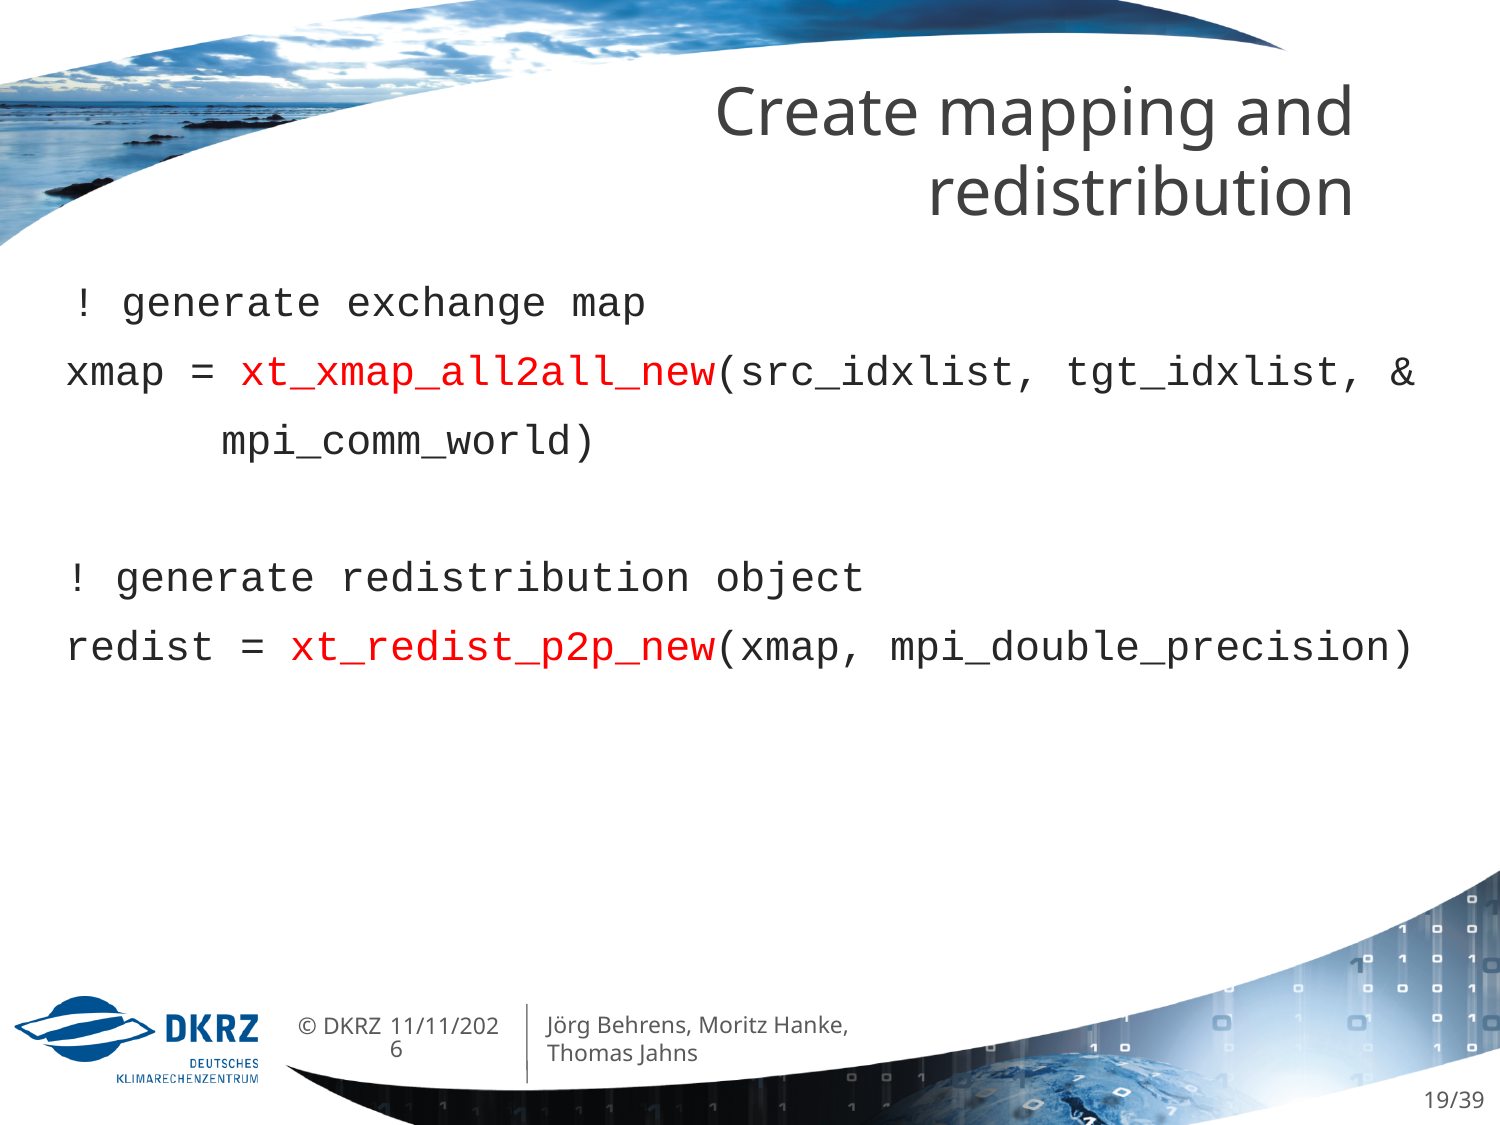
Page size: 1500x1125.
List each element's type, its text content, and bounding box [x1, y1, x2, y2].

footer Jörg Behrens, Moritz Hanke, Thomas Jahns [532, 1003, 884, 1082]
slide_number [375, 1004, 528, 1052]
title Create mapping and redistribution [480, 66, 1372, 232]
slide_number 19 [1333, 1078, 1465, 1125]
picture [0, 0, 1288, 246]
picture [285, 929, 1500, 1125]
picture [14, 996, 258, 1083]
list ! generate exchange map xmap = xt_xmap_all2all_new(src_idxlist, tgt_idxlist, & mpi_comm_world) ! generate redistribution object redist = xt_redist_p2p_new(xmap, mpi_double_precision) [0, 266, 1500, 929]
